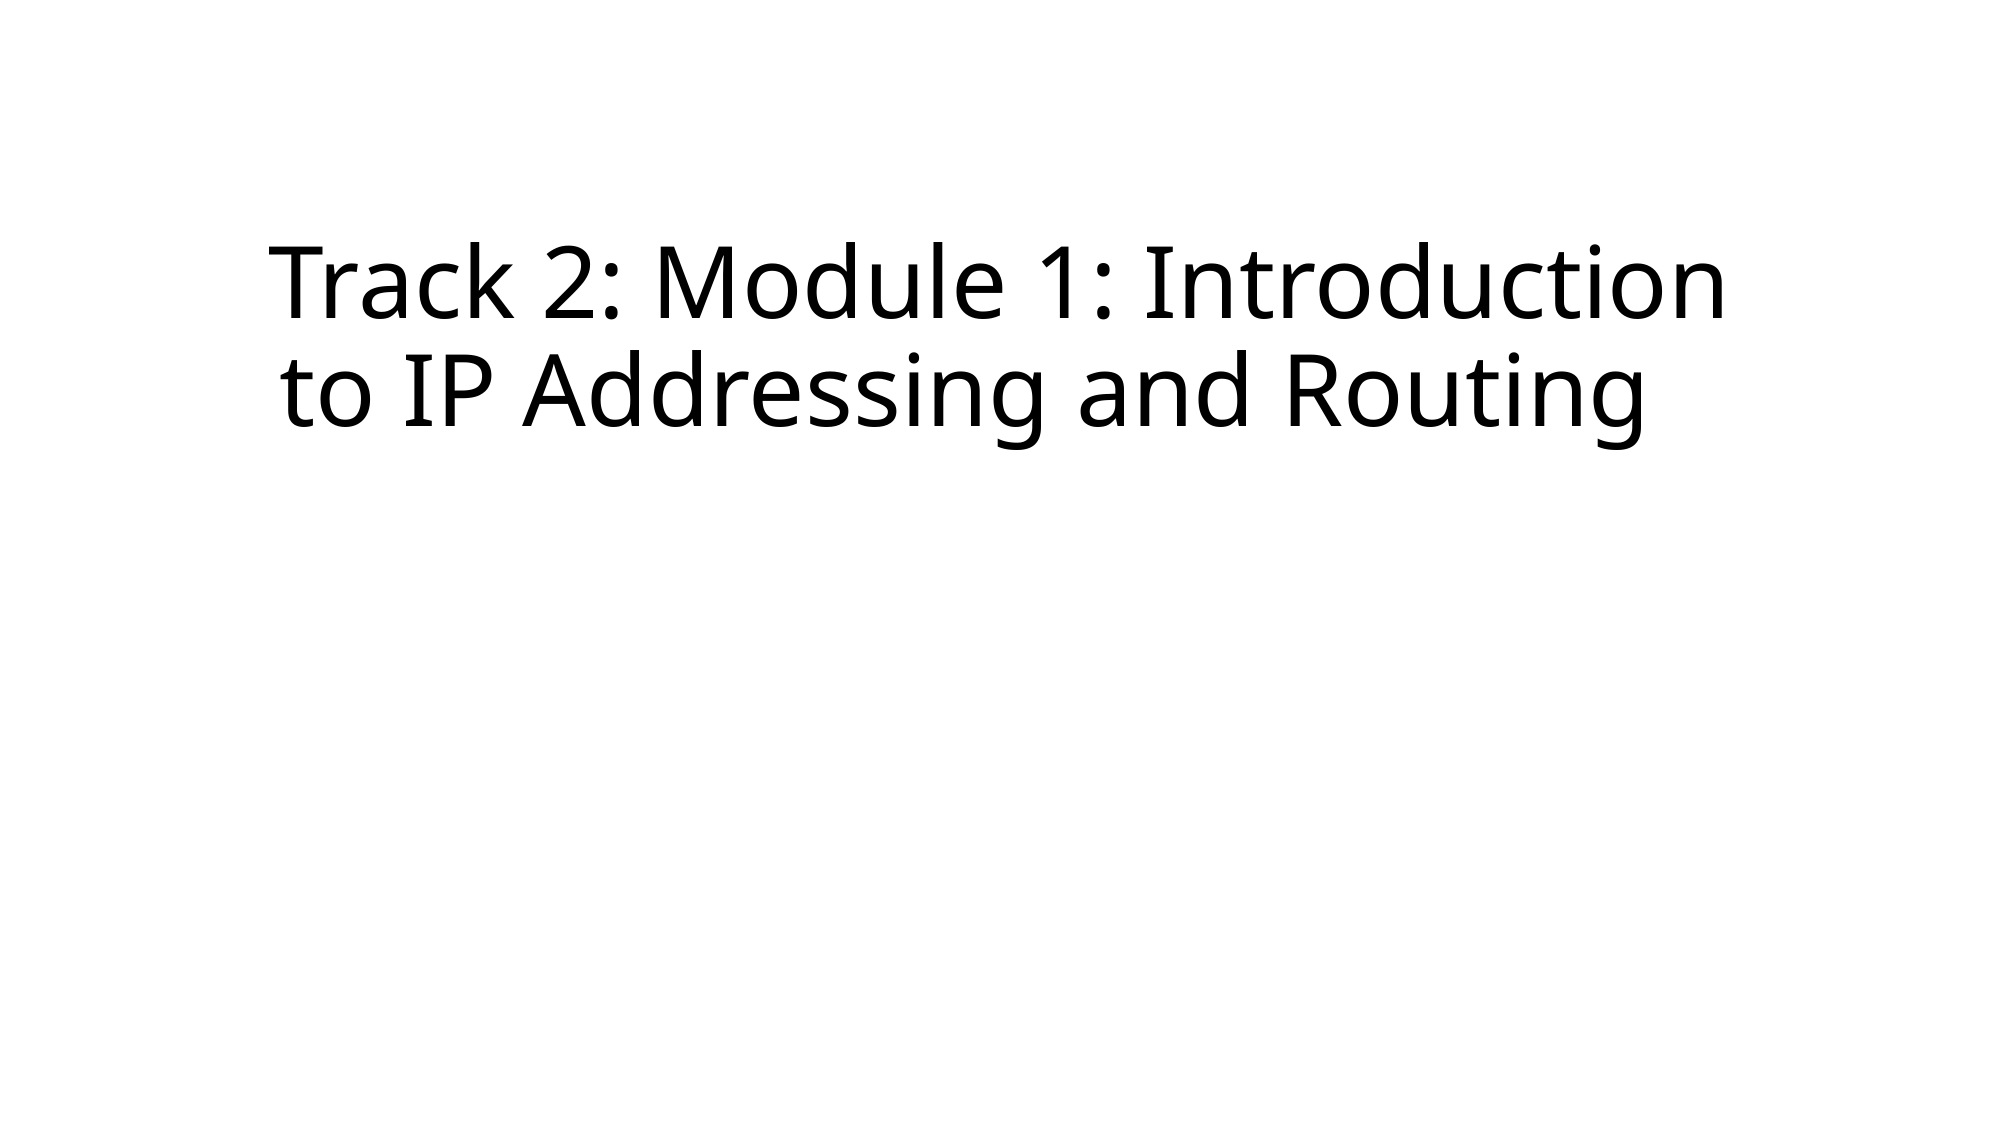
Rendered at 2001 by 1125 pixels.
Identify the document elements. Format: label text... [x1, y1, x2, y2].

title Track 2: Module 1: Introduction to IP Addressing and Routing [249, 184, 1750, 576]
